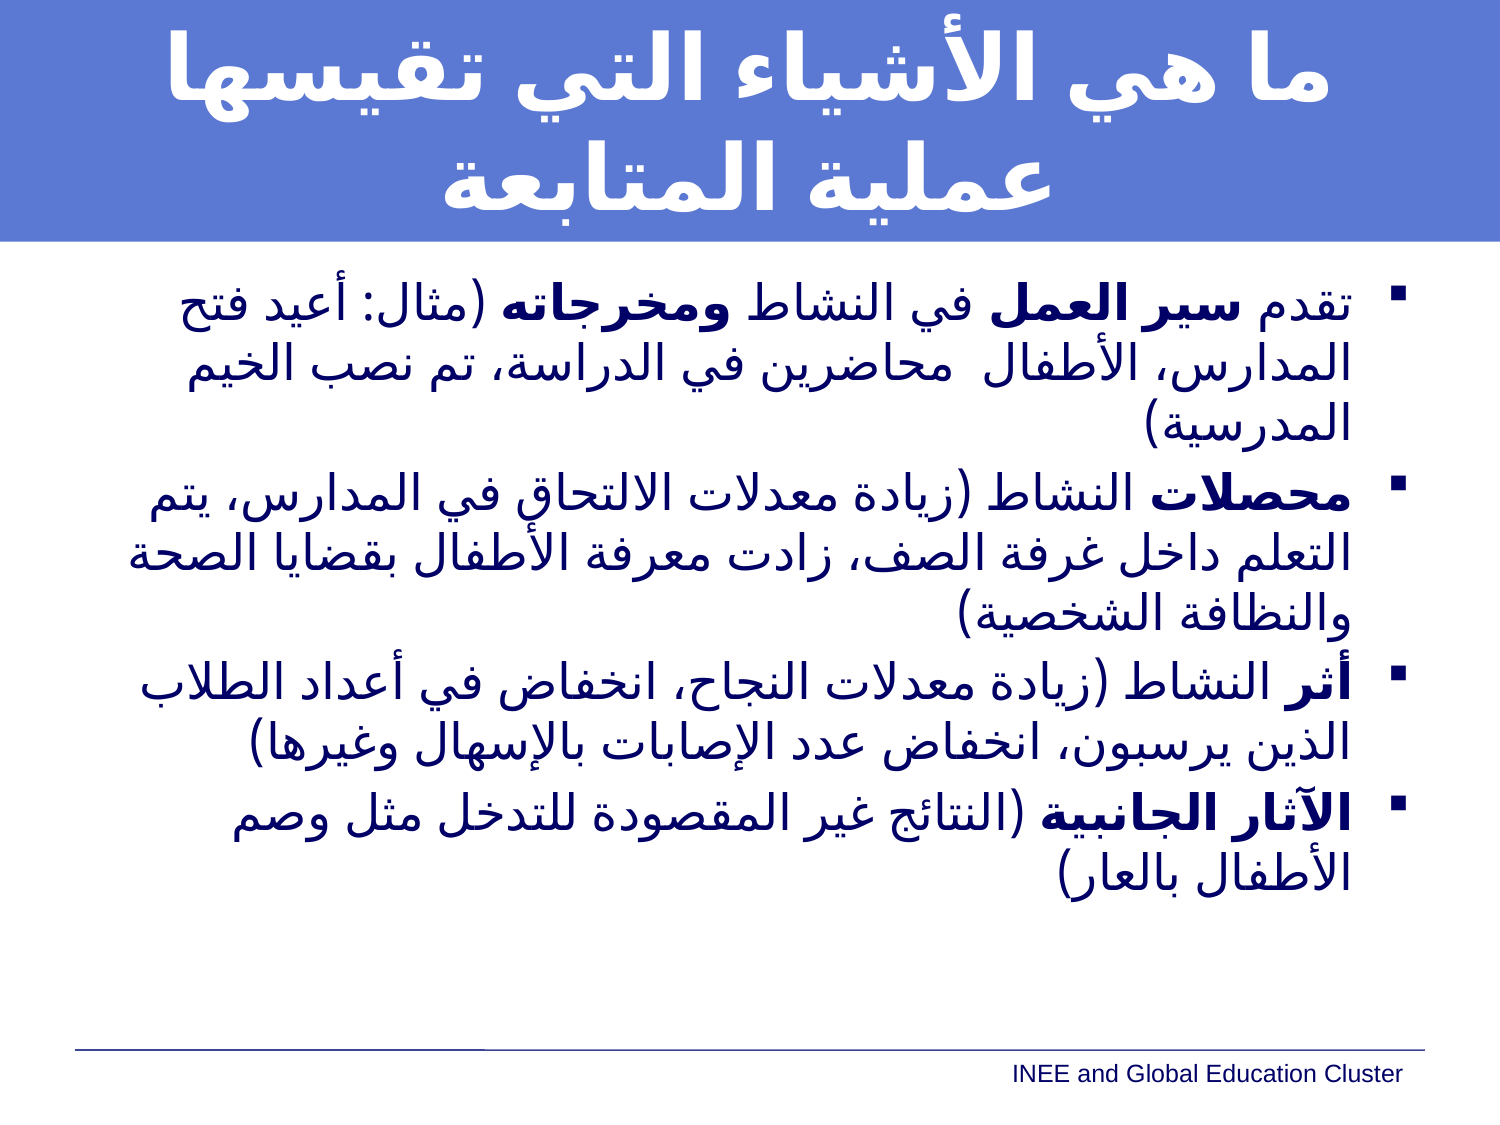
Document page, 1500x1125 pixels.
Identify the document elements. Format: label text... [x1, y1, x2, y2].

footer INEE and Global Education Cluster [75, 1049, 1427, 1103]
title ما هي الأشياء التي تقيسها عملية المتابعة [74, 24, 1426, 213]
list تقدم سير العمل في النشاط ومخرجاته (مثال: أعيد فتح المدارس، الأطفال محاضرين في الدراسة، تم نصب الخيم المدرسية) محصلات النشاط (زيادة معدلات الالتحاق في المدارس، يتم التعلم داخل غرفة الصف، زادت معرفة الأطفال بقضايا الصحة والنظافة الشخصية) أثر النشاط (زيادة معدلات النجاح، انخفاض في أعداد الطلاب الذين يرسبون، انخفاض عدد الإصابات بالإسهال وغيرها) الآثار الجانبية (النتائج غير المقصودة للتدخل مثل وصم الأطفال بالعار) [74, 262, 1426, 1006]
